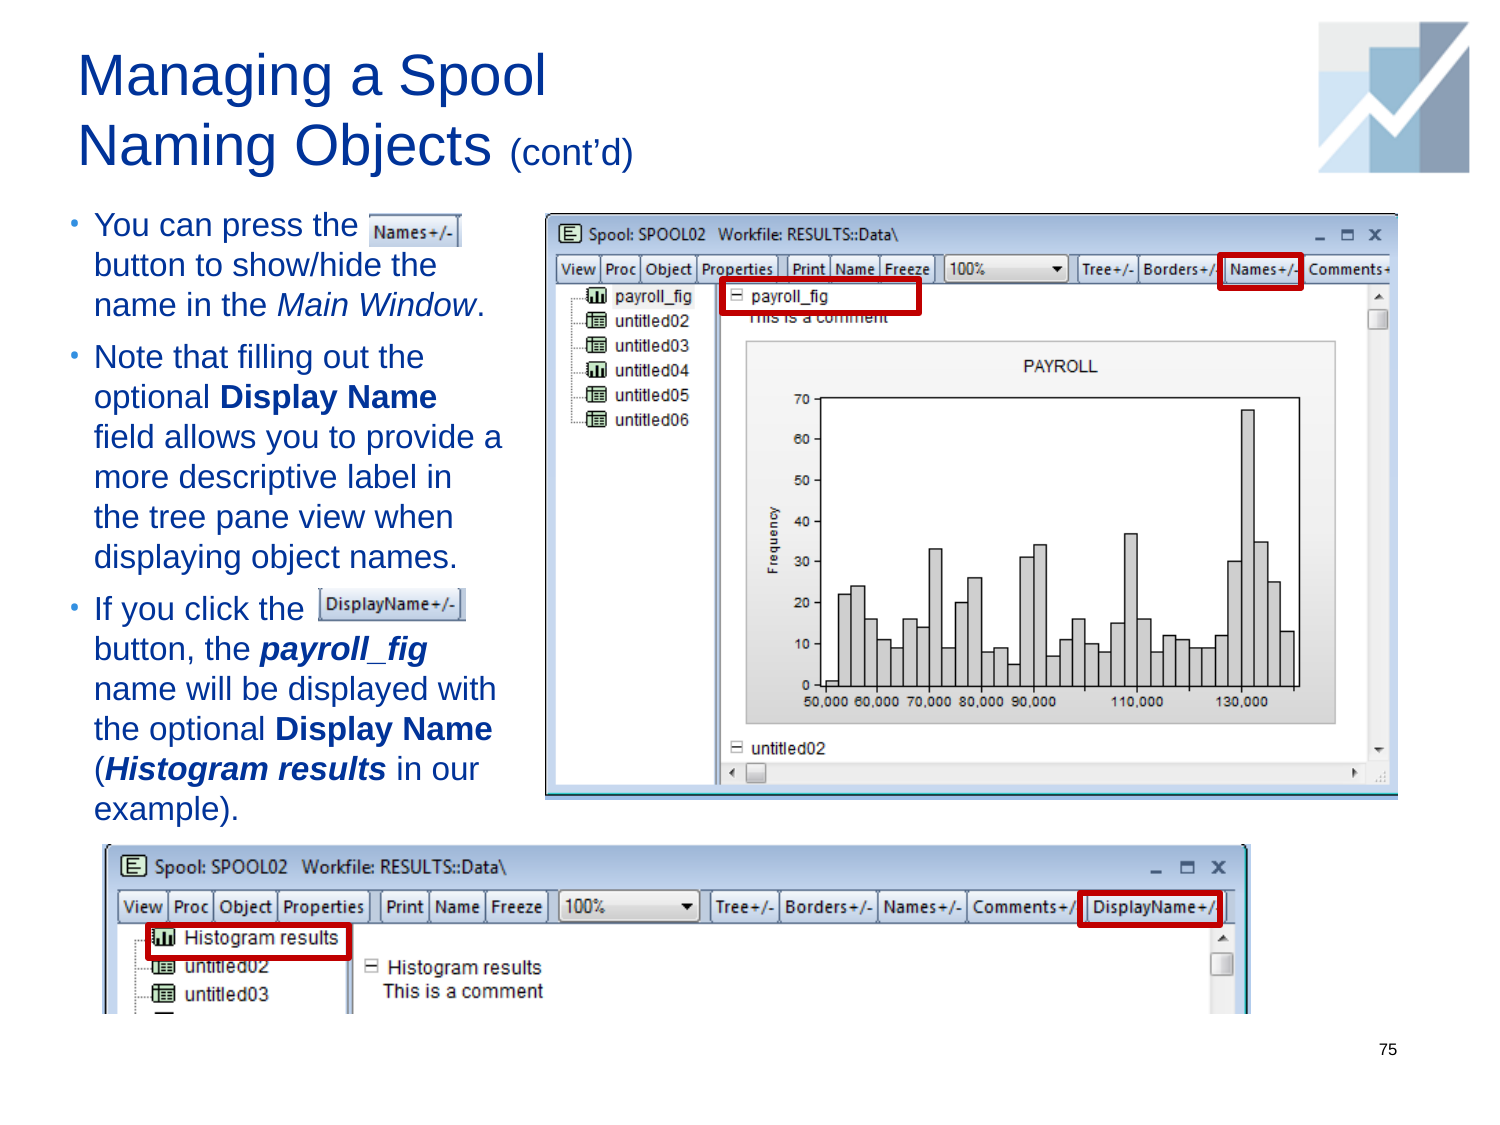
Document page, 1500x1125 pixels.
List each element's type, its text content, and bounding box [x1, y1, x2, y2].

picture [545, 213, 1398, 801]
picture [369, 213, 462, 247]
title Managing a Spool Naming Objects (cont’d) [62, 0, 1297, 185]
picture [1300, 11, 1479, 181]
slide_number 75 [1262, 1015, 1413, 1067]
picture [101, 844, 1251, 1014]
picture [318, 587, 466, 623]
text_box You can press the button to show/hide the name in the Main Window. Note that filling out the optional Display Name field allows you to provide a more descriptive label in the tree pane view when displaying object names. If you click the button, the payroll_fig name will be displayed with the optional Display Name (Histogram results in our example). [50, 195, 520, 265]
